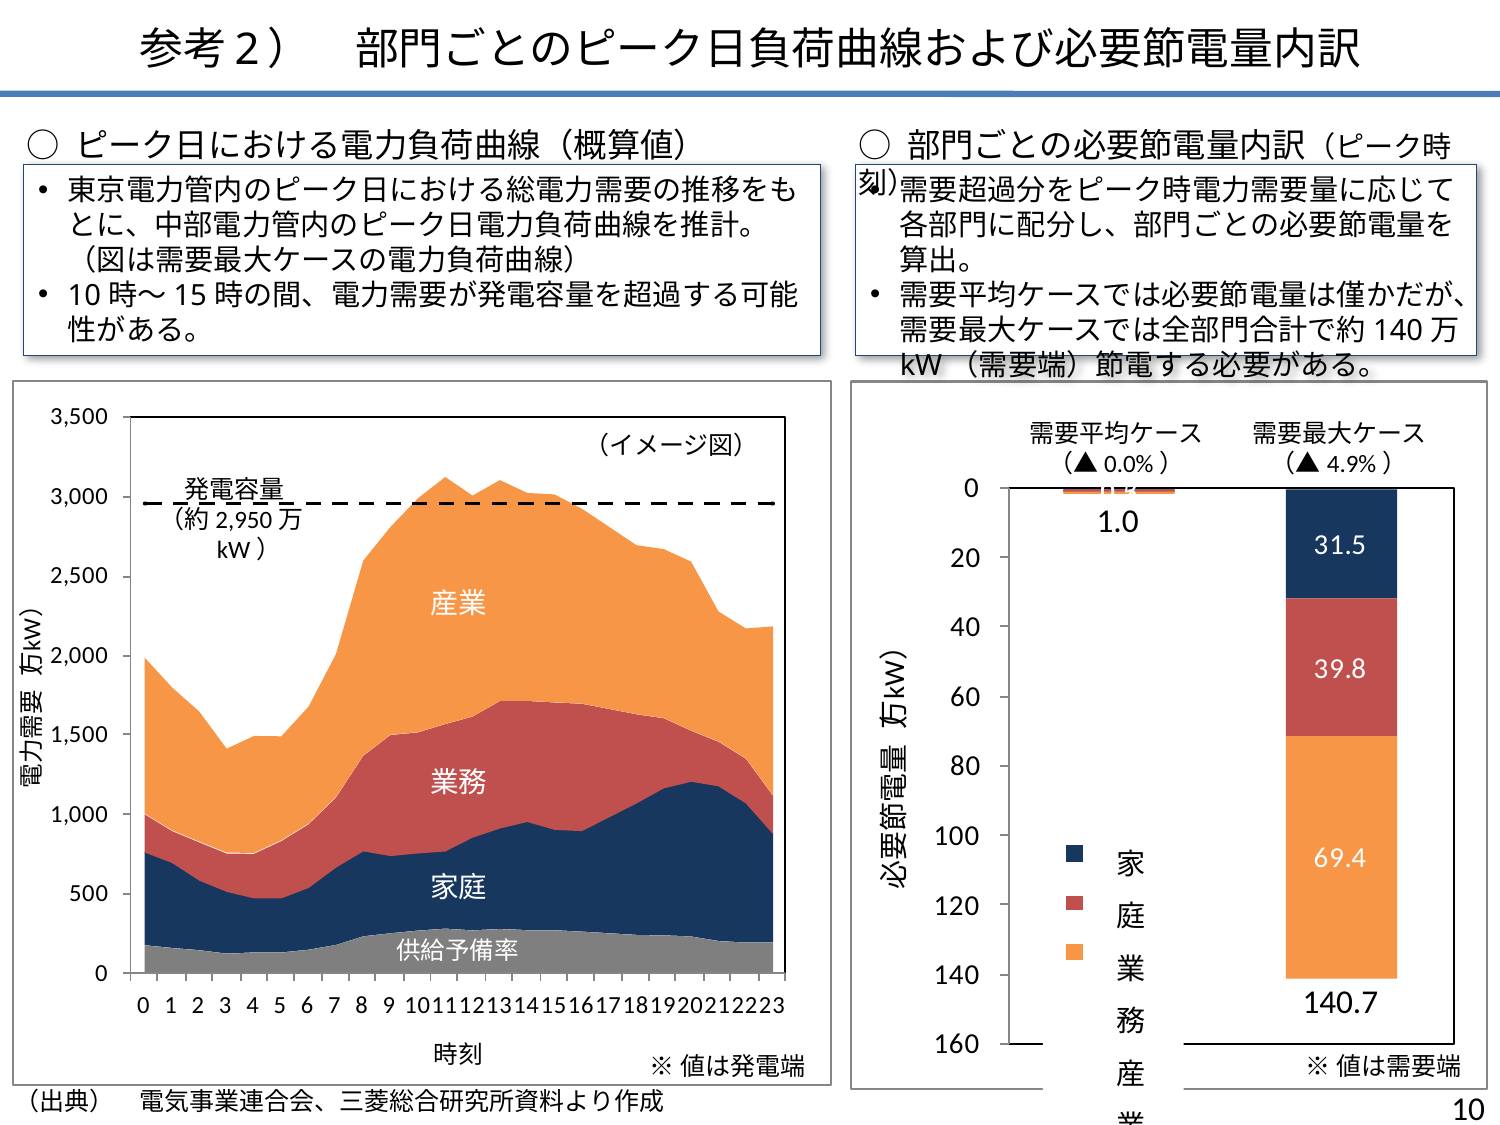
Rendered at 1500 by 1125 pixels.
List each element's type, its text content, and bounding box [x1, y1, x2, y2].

text_box 東京電力管内のピーク日における総電力需要の推移をもとに、中部電力管内のピーク日電力負荷曲線を推計。（図は需要最大ケースの電力負荷曲線） 10時～15時の間、電力需要が発電容量を超過する可能性がある。 [23, 164, 821, 356]
picture [847, 377, 1489, 1091]
title 参考2） 部門ごとのピーク日負荷曲線および必要節電量内訳 [46, 0, 1454, 94]
slide_number 10 [1184, 1089, 1500, 1125]
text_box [1042, 820, 1184, 995]
text_box ○ 部門ごとの必要節電量内訳（ピーク時刻） [843, 117, 1500, 207]
text_box 需要超過分をピーク時電力需要量に応じて各部門に配分し、部門ごとの必要節電量を算出。 需要平均ケースでは必要節電量は僅かだが、需要最大ケースでは全部門合計で約140万kW（需要端）節電する必要がある。 [855, 207, 1477, 356]
text_box ○ ピーク日における電力負荷曲線（概算値） [11, 117, 727, 172]
text_box （出典） 電気事業連合会、三菱総合研究所資料より作成 [0, 1078, 715, 1123]
picture [9, 377, 833, 1087]
